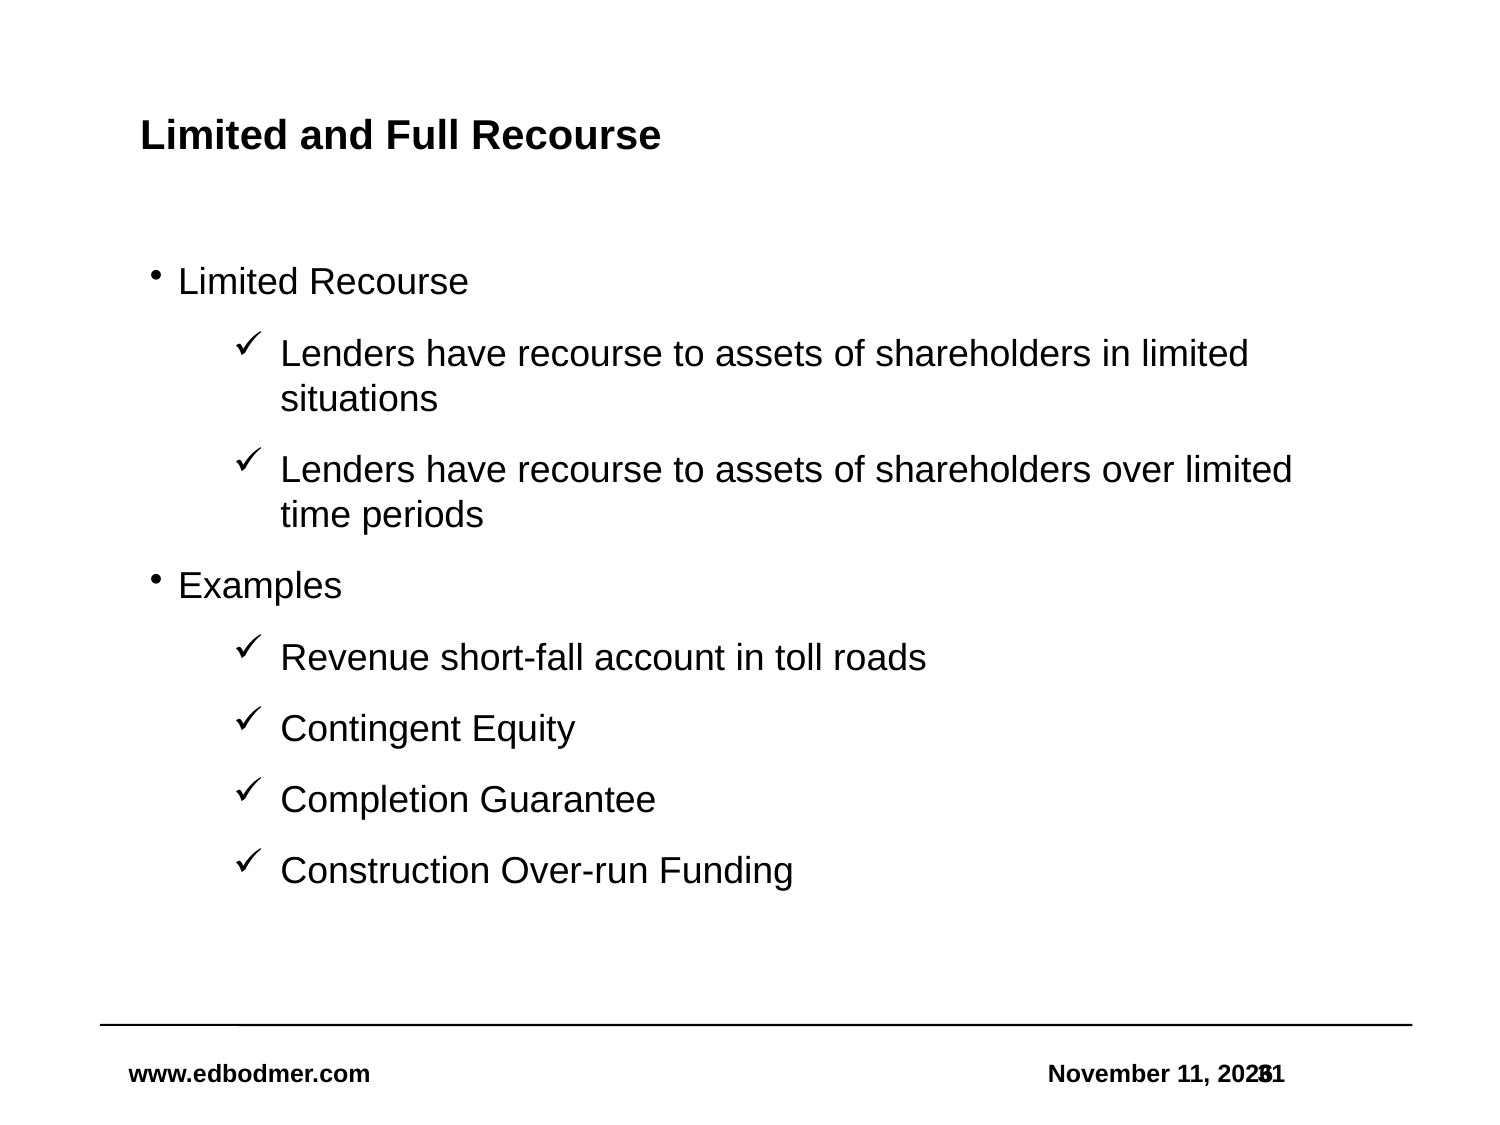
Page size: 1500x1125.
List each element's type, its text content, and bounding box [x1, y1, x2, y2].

list Limited Recourse Lenders have recourse to assets of shareholders in limited situations Lenders have recourse to assets of shareholders over limited time periods Examples Revenue short-fall account in toll roads Contingent Equity Completion Guarantee Construction Over-run Funding [124, 249, 1376, 1001]
title Limited and Full Recourse [124, 99, 1288, 226]
